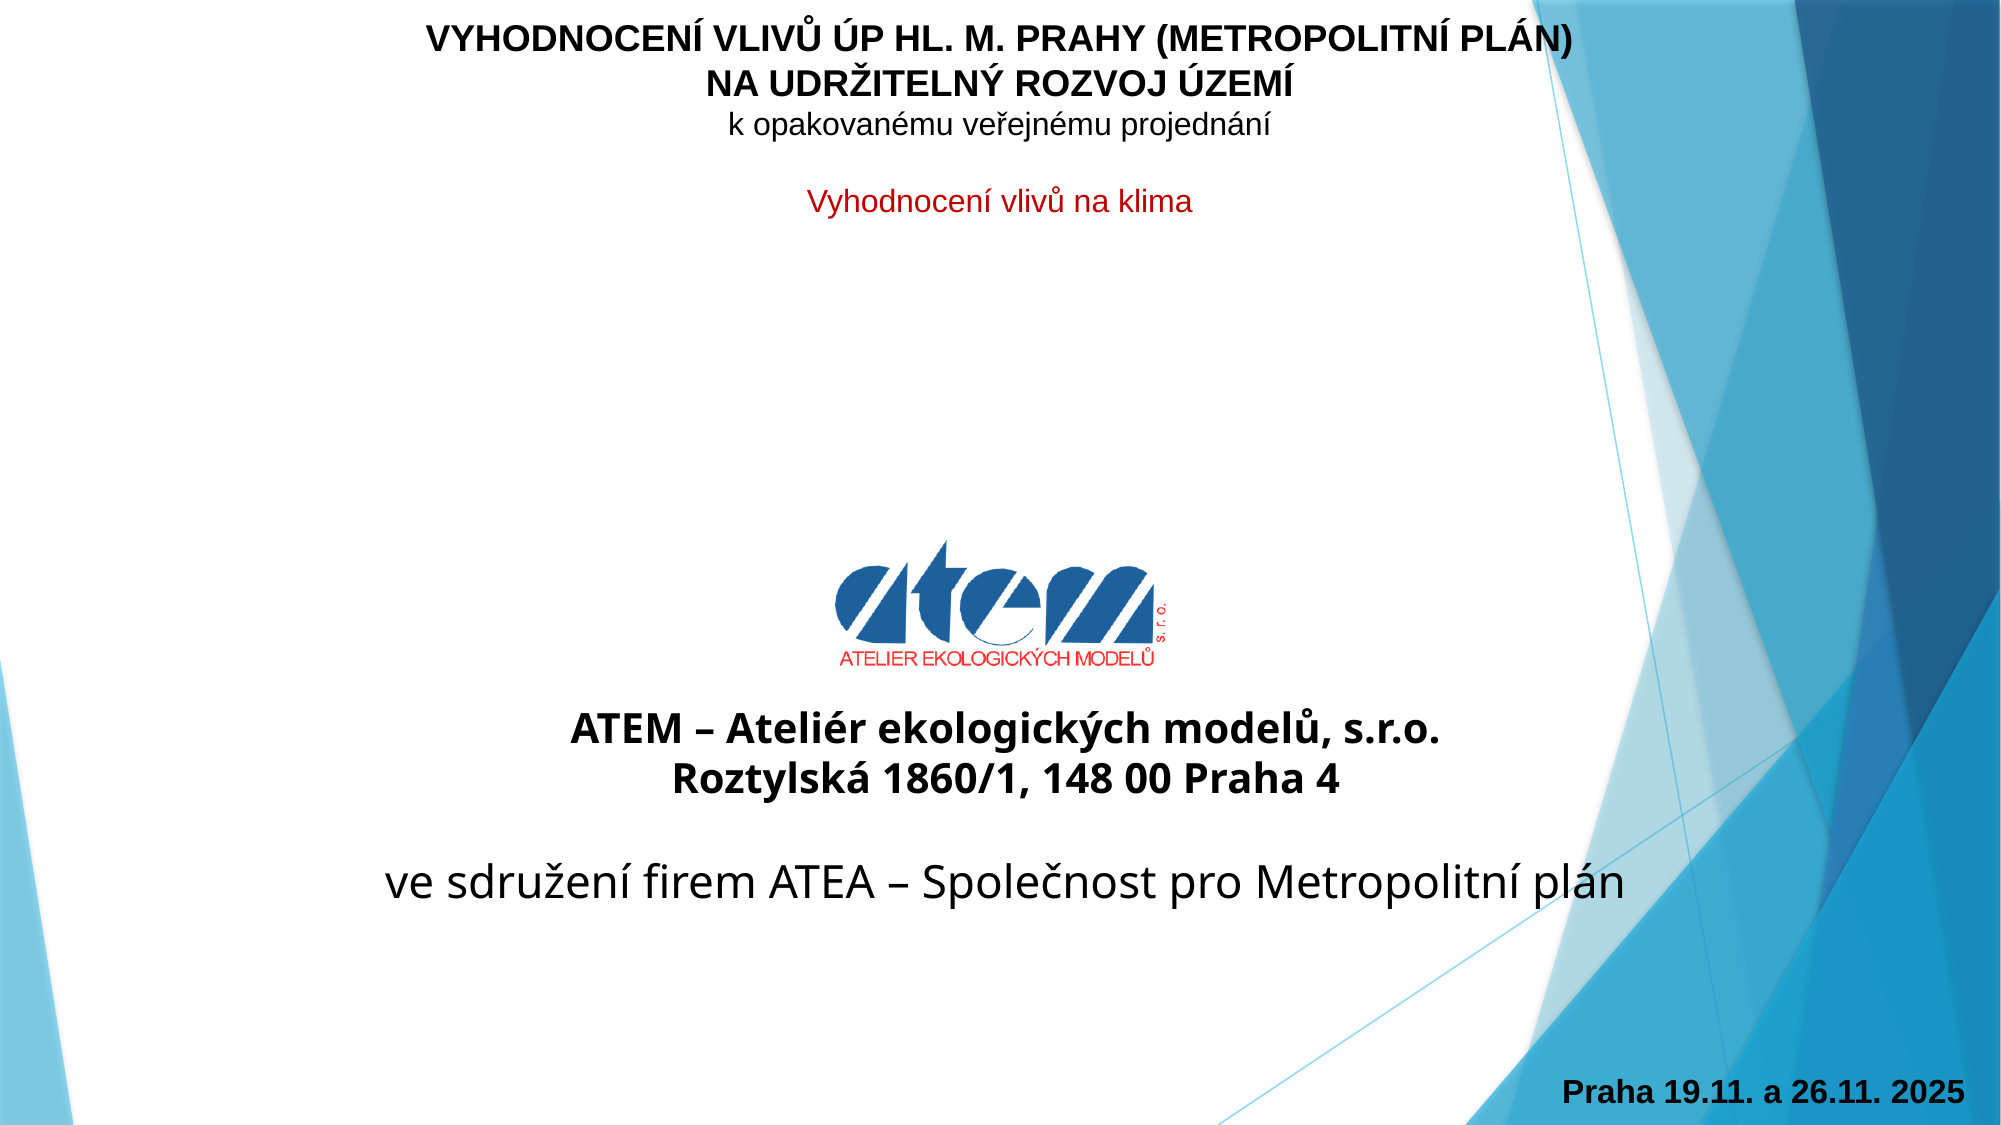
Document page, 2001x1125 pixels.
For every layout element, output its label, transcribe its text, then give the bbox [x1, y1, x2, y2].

text_box ATEM – Ateliér ekologických modelů, s.r.o. Roztylská 1860/1, 148 00 Praha 4 ve sdružení firem ATEA – Společnost pro Metropolitní plán [55, 694, 1957, 915]
text_box Praha 19.11. a 26.11. 2025 [1413, 1062, 1981, 1118]
picture [831, 535, 1169, 669]
title VYHODNOCENÍ VLIVŮ ÚP HL. M. PRAHY (METROPOLITNÍ PLÁN) NA UDRŽITELNÝ ROZVOJ ÚZEMÍ k opakovanému veřejnému projednání Vyhodnocení vlivů na klima [55, 6, 1945, 369]
